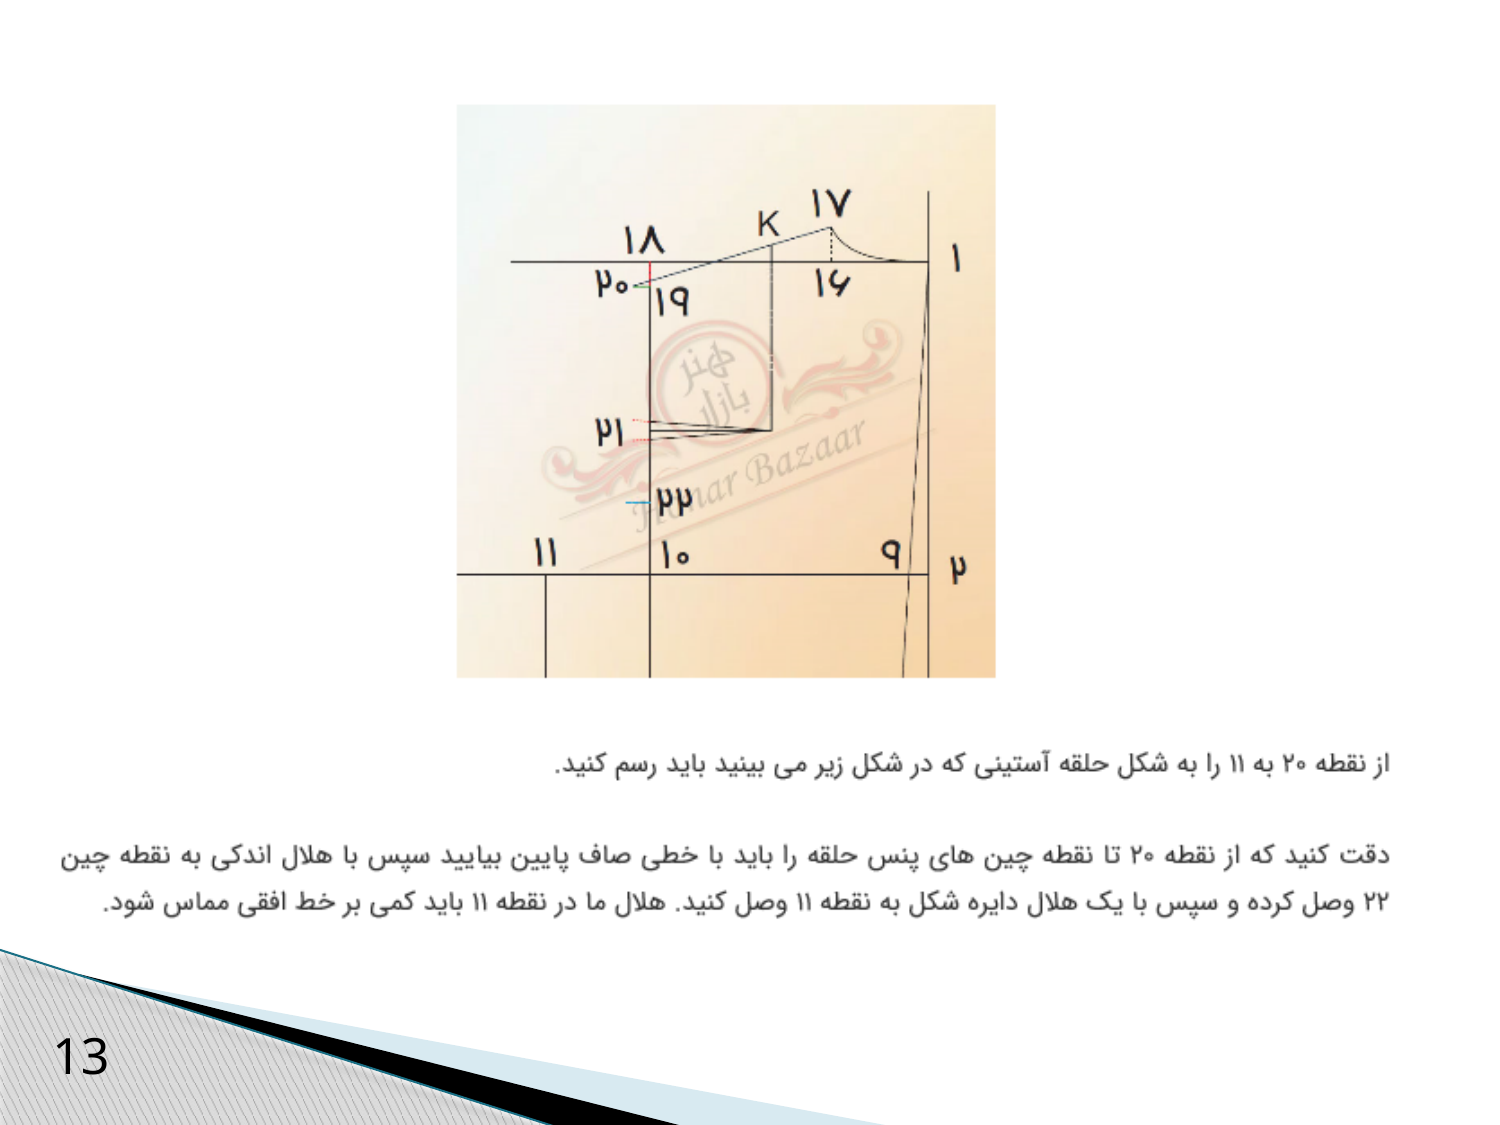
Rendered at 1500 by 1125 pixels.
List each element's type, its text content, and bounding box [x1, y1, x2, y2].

text_box 13 [37, 1017, 138, 1093]
picture [37, 62, 1463, 955]
